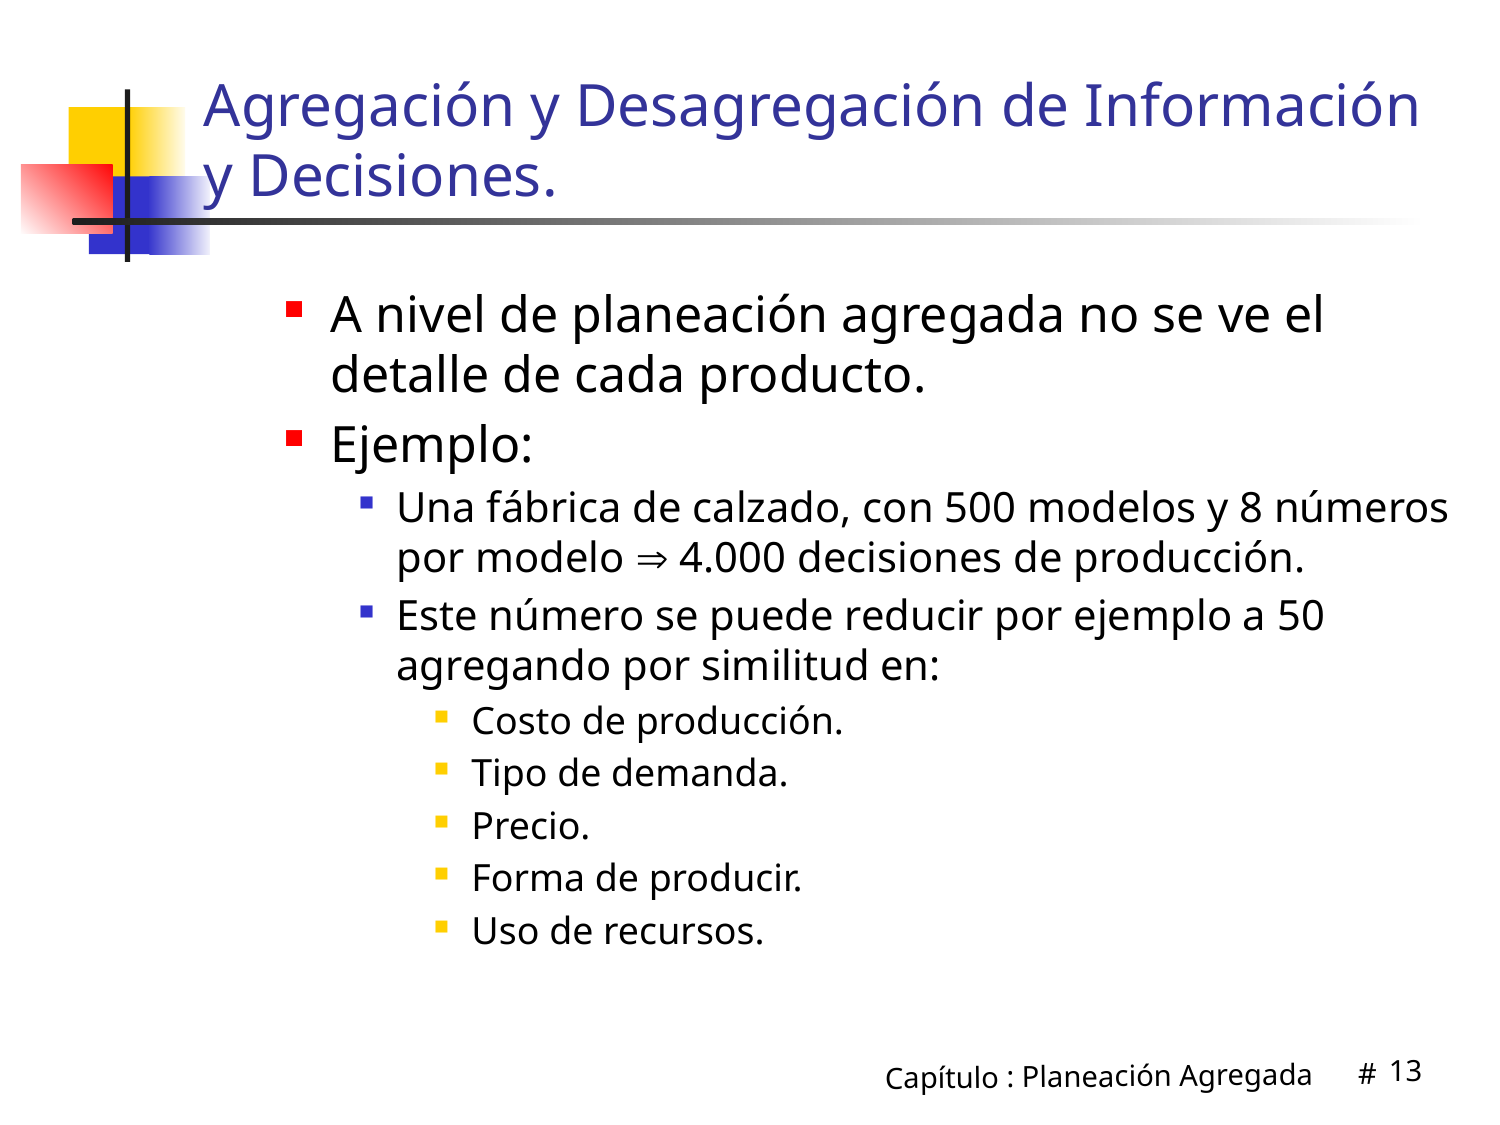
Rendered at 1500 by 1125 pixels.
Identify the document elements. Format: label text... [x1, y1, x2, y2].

footer Capítulo : Planeación Agregada # [836, 1028, 1427, 1109]
list A nivel de planeación agregada no se ve el detalle de cada producto. Ejemplo: Una fábrica de calzado, con 500 modelos y 8 números por modelo  4.000 decisiones de producción. Este número se puede reducir por ejemplo a 50 agregando por similitud en: Costo de producción. Tipo de demanda. Precio. Forma de producir. Uso de recursos. [193, 274, 1470, 1007]
slide_number 13 [1124, 1024, 1438, 1101]
title Agregación y Desagregación de Información y Decisiones. [188, 27, 1468, 216]
